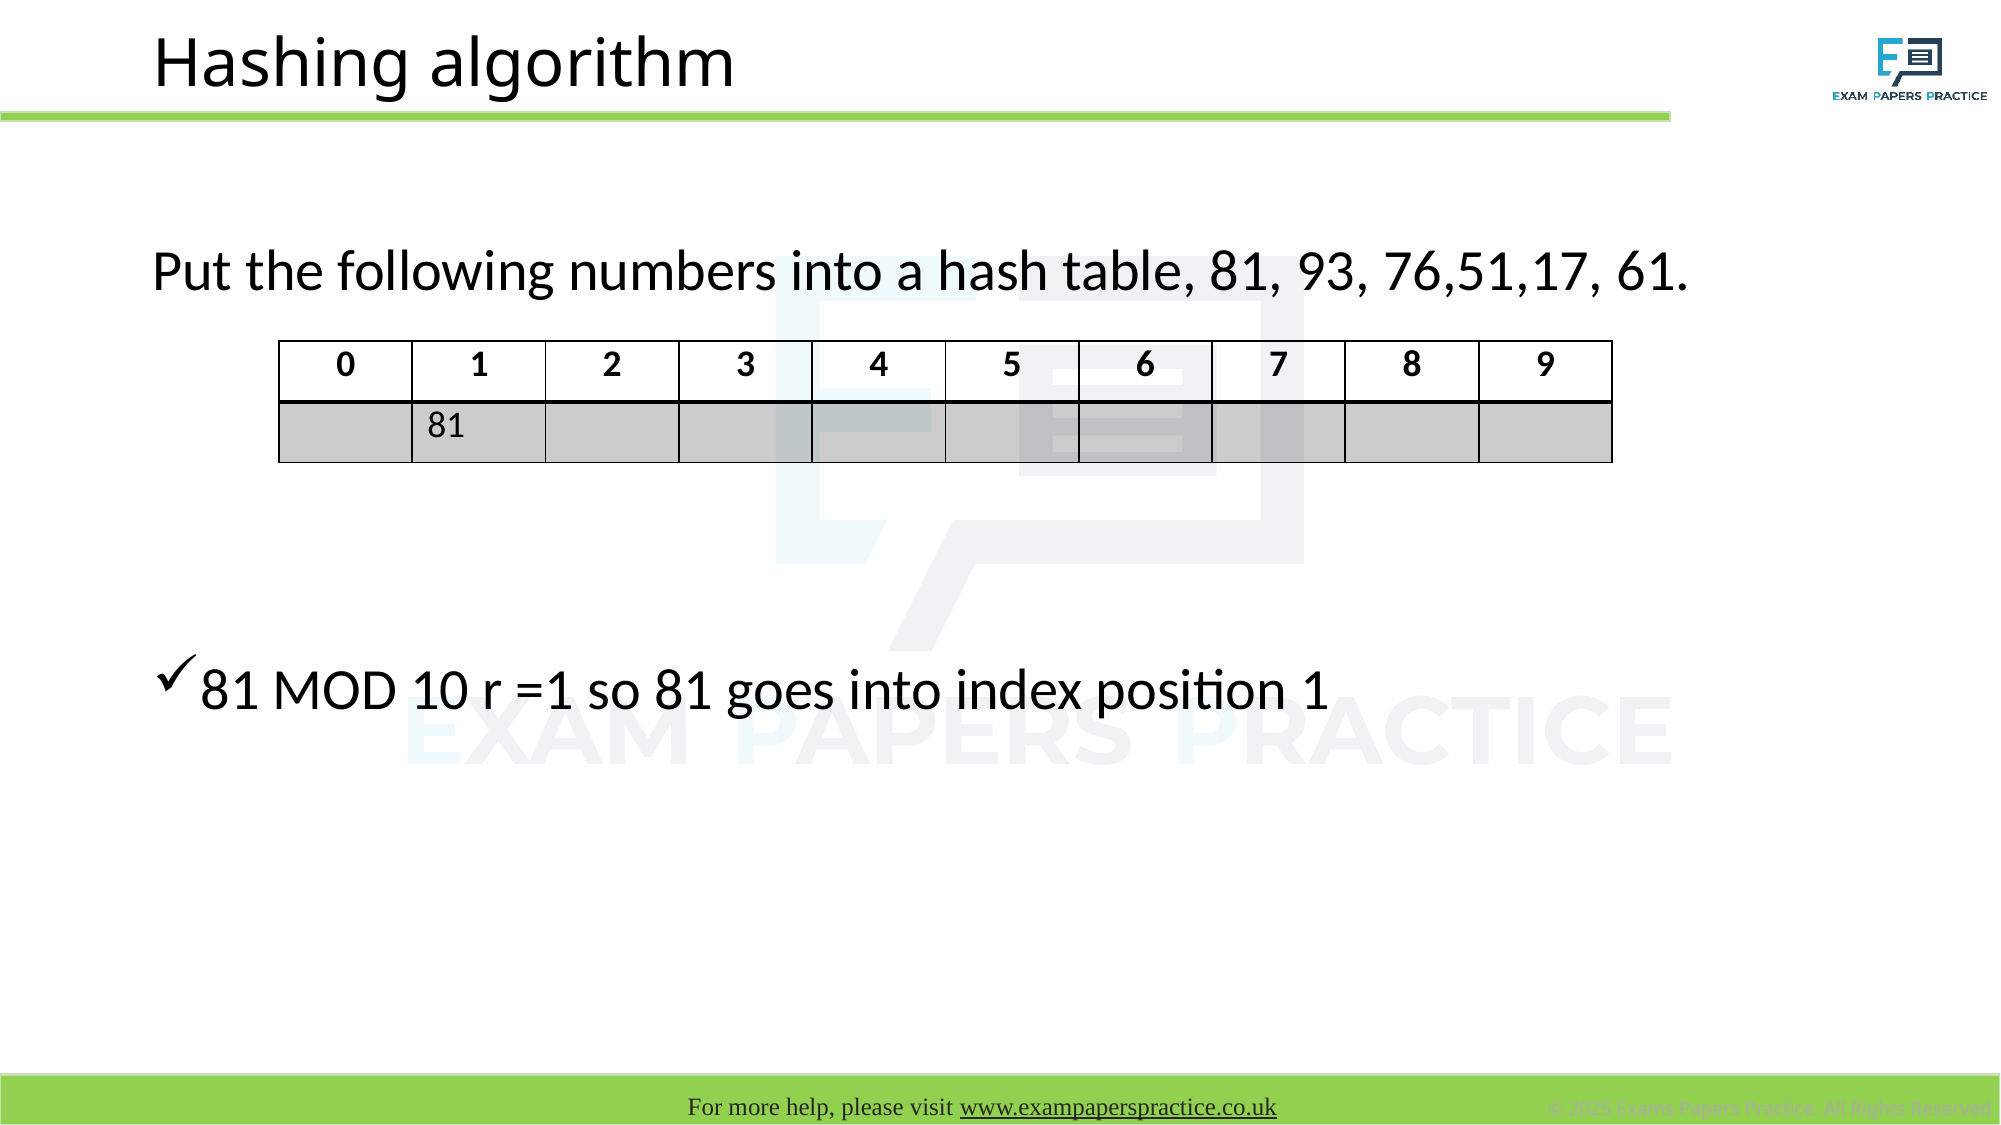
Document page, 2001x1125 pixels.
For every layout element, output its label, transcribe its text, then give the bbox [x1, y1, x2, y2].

table_header 6 [1080, 342, 1211, 400]
table_cell [1346, 404, 1478, 462]
table_header 2 [546, 342, 678, 400]
table_header 4 [813, 342, 945, 400]
title Hashing algorithm [137, 59, 1863, 70]
table_cell [280, 404, 411, 462]
table_header 5 [946, 342, 1078, 400]
table_cell [1213, 404, 1344, 462]
table_header 1 [413, 342, 545, 400]
table_cell [680, 404, 811, 462]
table_header 0 [280, 342, 411, 400]
table_cell [813, 404, 945, 462]
table_header 8 [1346, 342, 1478, 400]
table_header 7 [1213, 342, 1344, 400]
table_header 9 [1480, 342, 1611, 400]
table_cell [546, 404, 678, 462]
table_header 3 [680, 342, 811, 400]
table_cell [1480, 404, 1611, 462]
table_cell 81 [413, 404, 545, 462]
table_cell [1080, 404, 1211, 462]
list Put the following numbers into a hash table, 81, 93, 76,51,17, 61. 81 MOD 10 r =1 so 81 goes into index position 1 [137, 211, 1863, 997]
table_cell [946, 404, 1078, 462]
